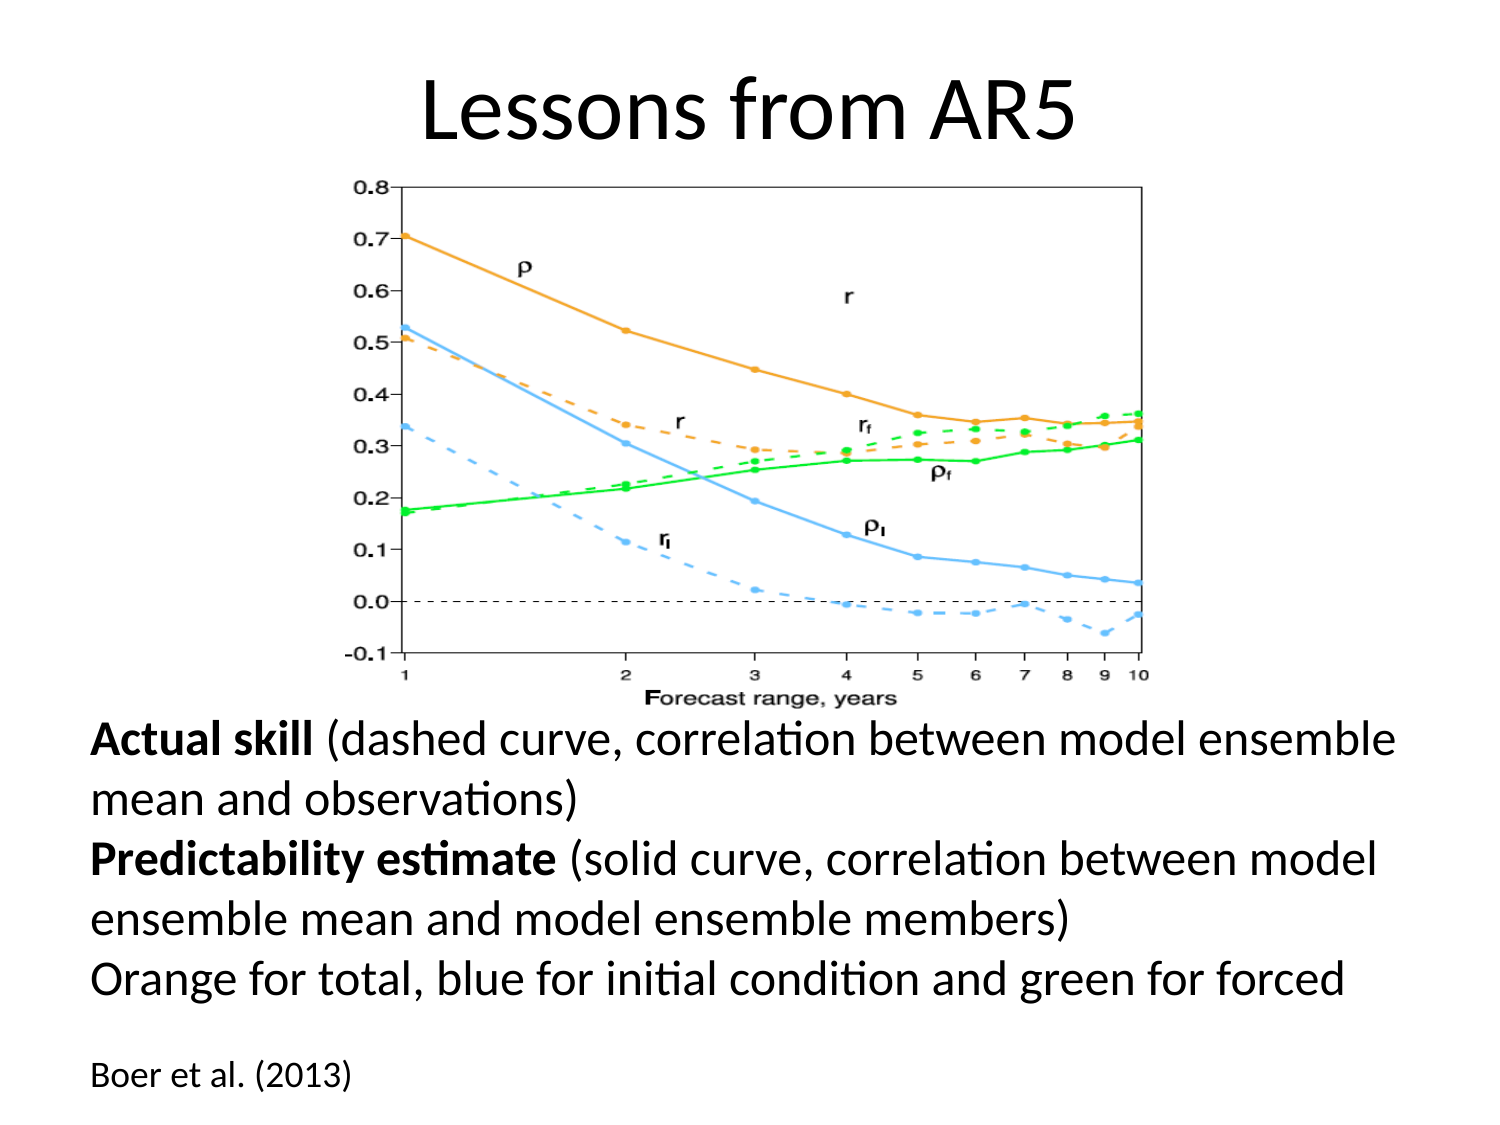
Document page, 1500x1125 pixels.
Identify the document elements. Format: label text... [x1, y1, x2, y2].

list Actual skill (dashed curve, correlation between model ensemble mean and observations) Predictability estimate (solid curve, correlation between model ensemble mean and model ensemble members) Orange for total, blue for initial condition and green for forced Boer et al. (2013) [75, 697, 1425, 1061]
title Lessons from AR5 [75, 45, 1425, 161]
picture [345, 171, 1162, 714]
